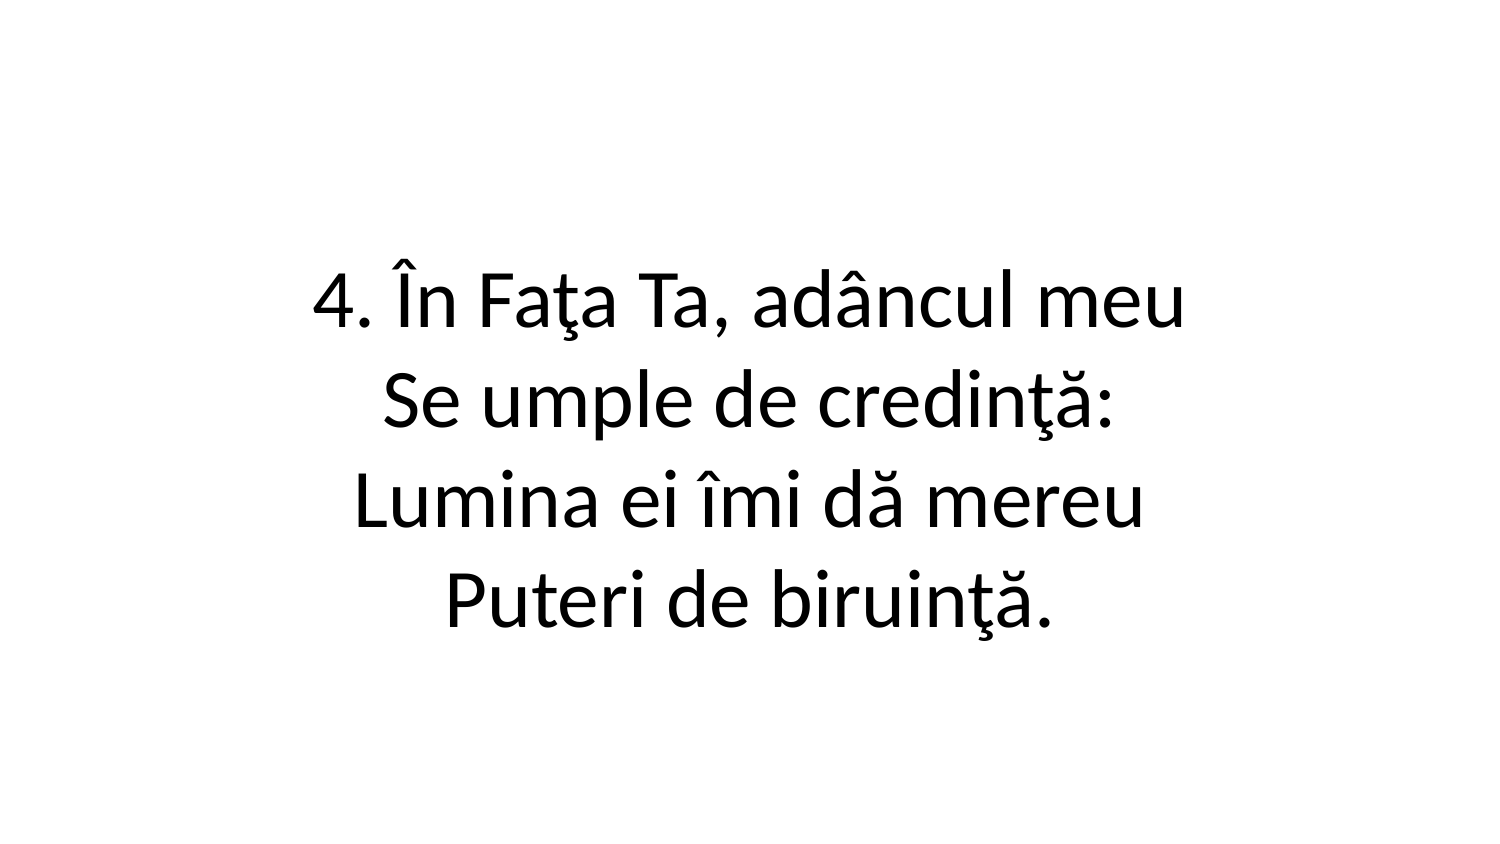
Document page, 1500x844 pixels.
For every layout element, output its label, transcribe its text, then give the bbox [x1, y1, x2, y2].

text_box 4. În Faţa Ta, adâncul meu Se umple de credinţă: Lumina ei îmi dă mereu Puteri de biruinţă. [297, 192, 1203, 652]
